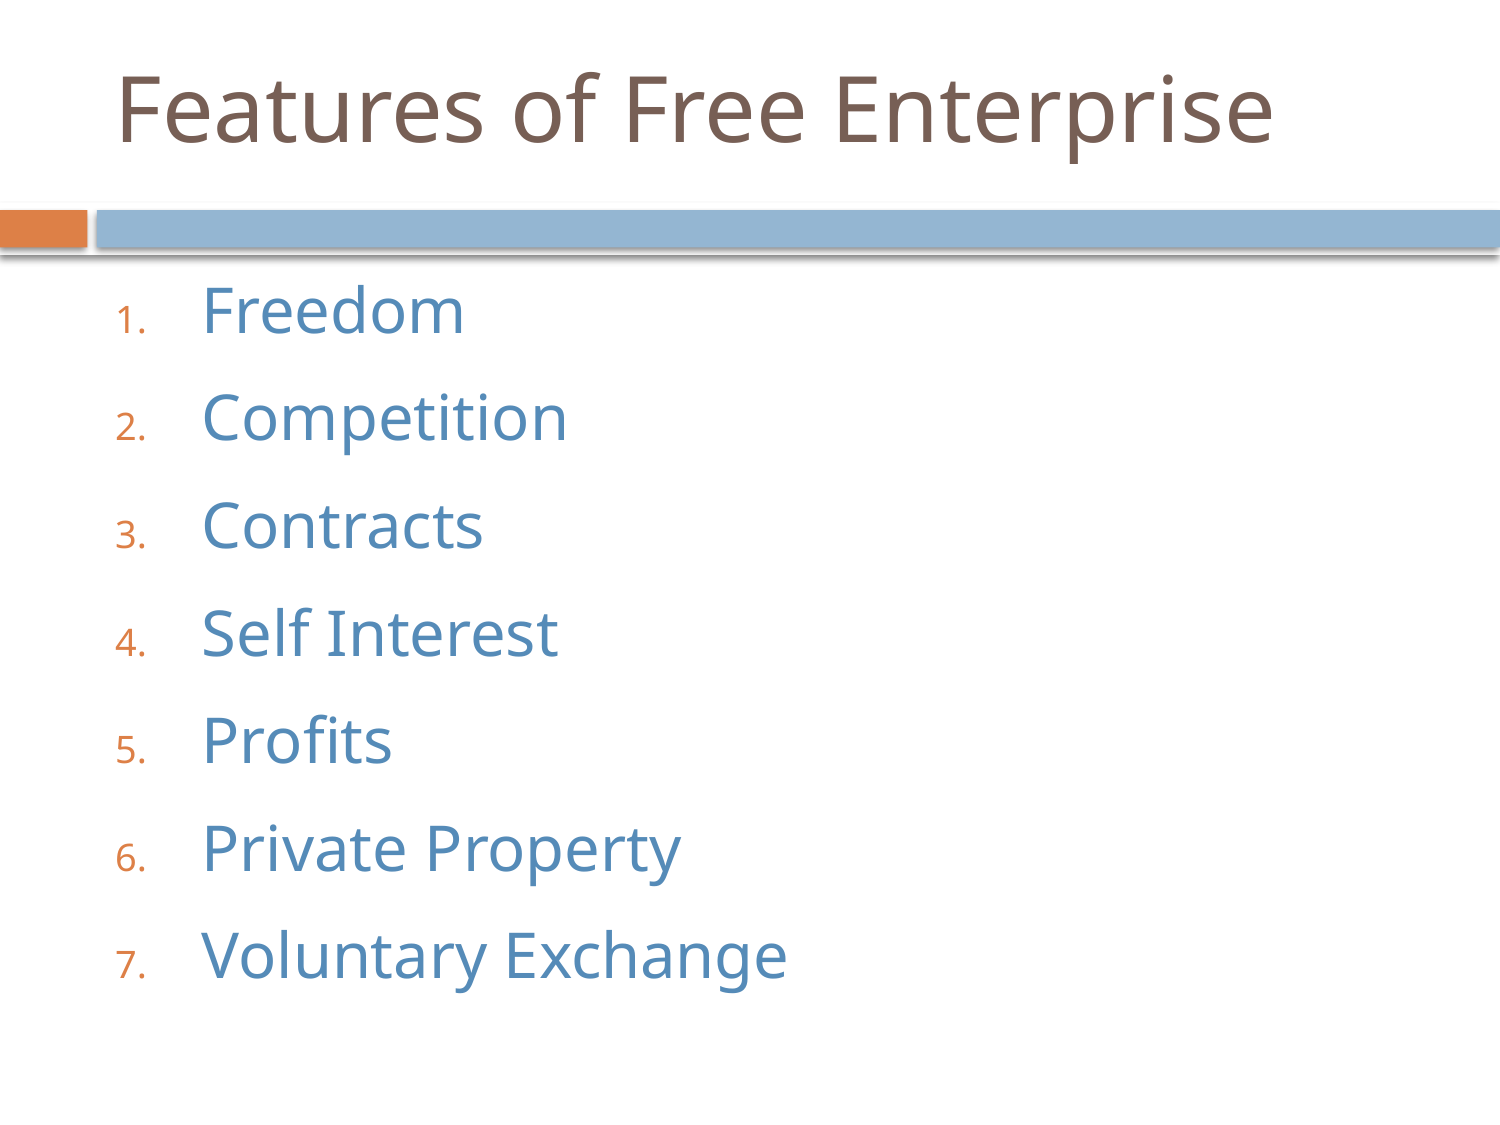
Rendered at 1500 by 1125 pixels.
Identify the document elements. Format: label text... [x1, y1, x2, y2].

list Freedom Competition Contracts Self Interest Profits Private Property Voluntary Exchange [100, 262, 1438, 1000]
title Features of Free Enterprise [99, 24, 1438, 188]
